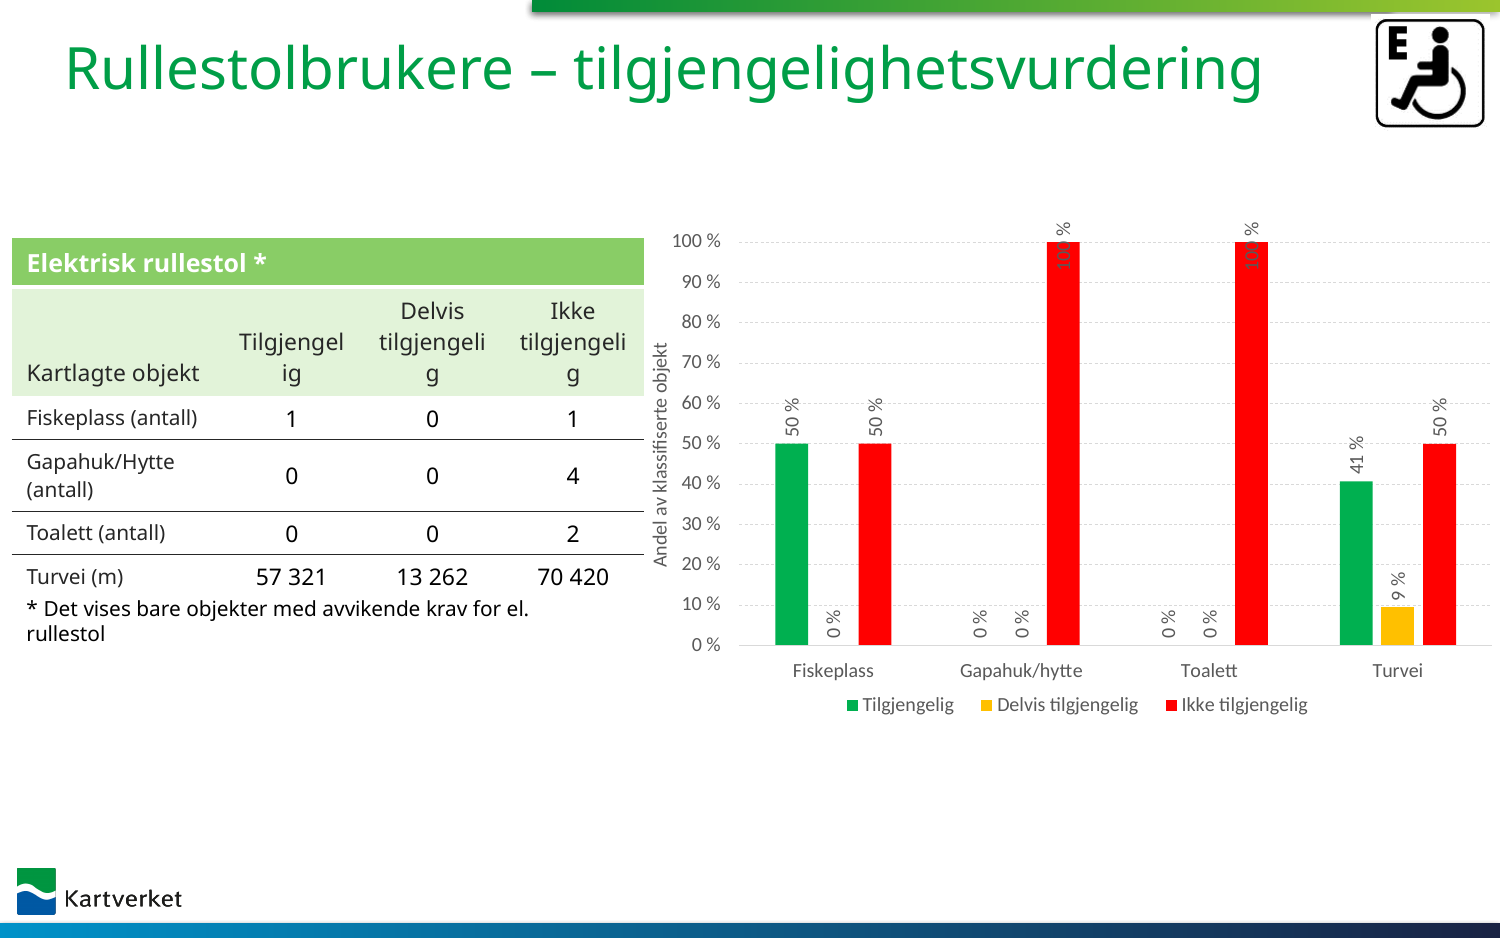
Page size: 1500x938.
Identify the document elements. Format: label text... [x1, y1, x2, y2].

table_cell 70 420 [503, 555, 638, 598]
table_cell 0 [362, 396, 503, 439]
table_cell 0 [362, 512, 503, 554]
table_cell Kartlagte objekt [12, 289, 222, 396]
table_cell 0 [222, 512, 362, 554]
table_cell 57 321 [222, 555, 362, 588]
table_cell Ikke tilgjengelig [503, 289, 638, 396]
table_cell Delvis tilgjengelig [362, 289, 503, 396]
table_cell 1 [503, 396, 638, 439]
table_cell Toalett (antall) [12, 512, 222, 554]
text_box * Det vises bare objekter med avvikende krav for el. rullestol [11, 588, 597, 653]
table_cell Gapahuk/Hytte (antall) [12, 440, 222, 511]
table_cell 0 [222, 440, 362, 511]
table_cell 1 [222, 396, 362, 439]
table_cell 2 [503, 512, 638, 554]
table_cell Tilgjengelig [222, 289, 362, 396]
table_cell 0 [362, 440, 503, 511]
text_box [1371, 13, 1491, 133]
table_cell Fiskeplass (antall) [12, 396, 222, 439]
table_cell 4 [503, 440, 638, 511]
table_cell 13 262 [362, 555, 503, 588]
picture [643, 218, 1500, 728]
text_box Rullestolbrukere – tilgjengelighetsvurdering [49, 12, 1372, 109]
table_header Elektrisk rullestol * [12, 238, 638, 285]
table_cell Turvei (m) [12, 555, 222, 588]
